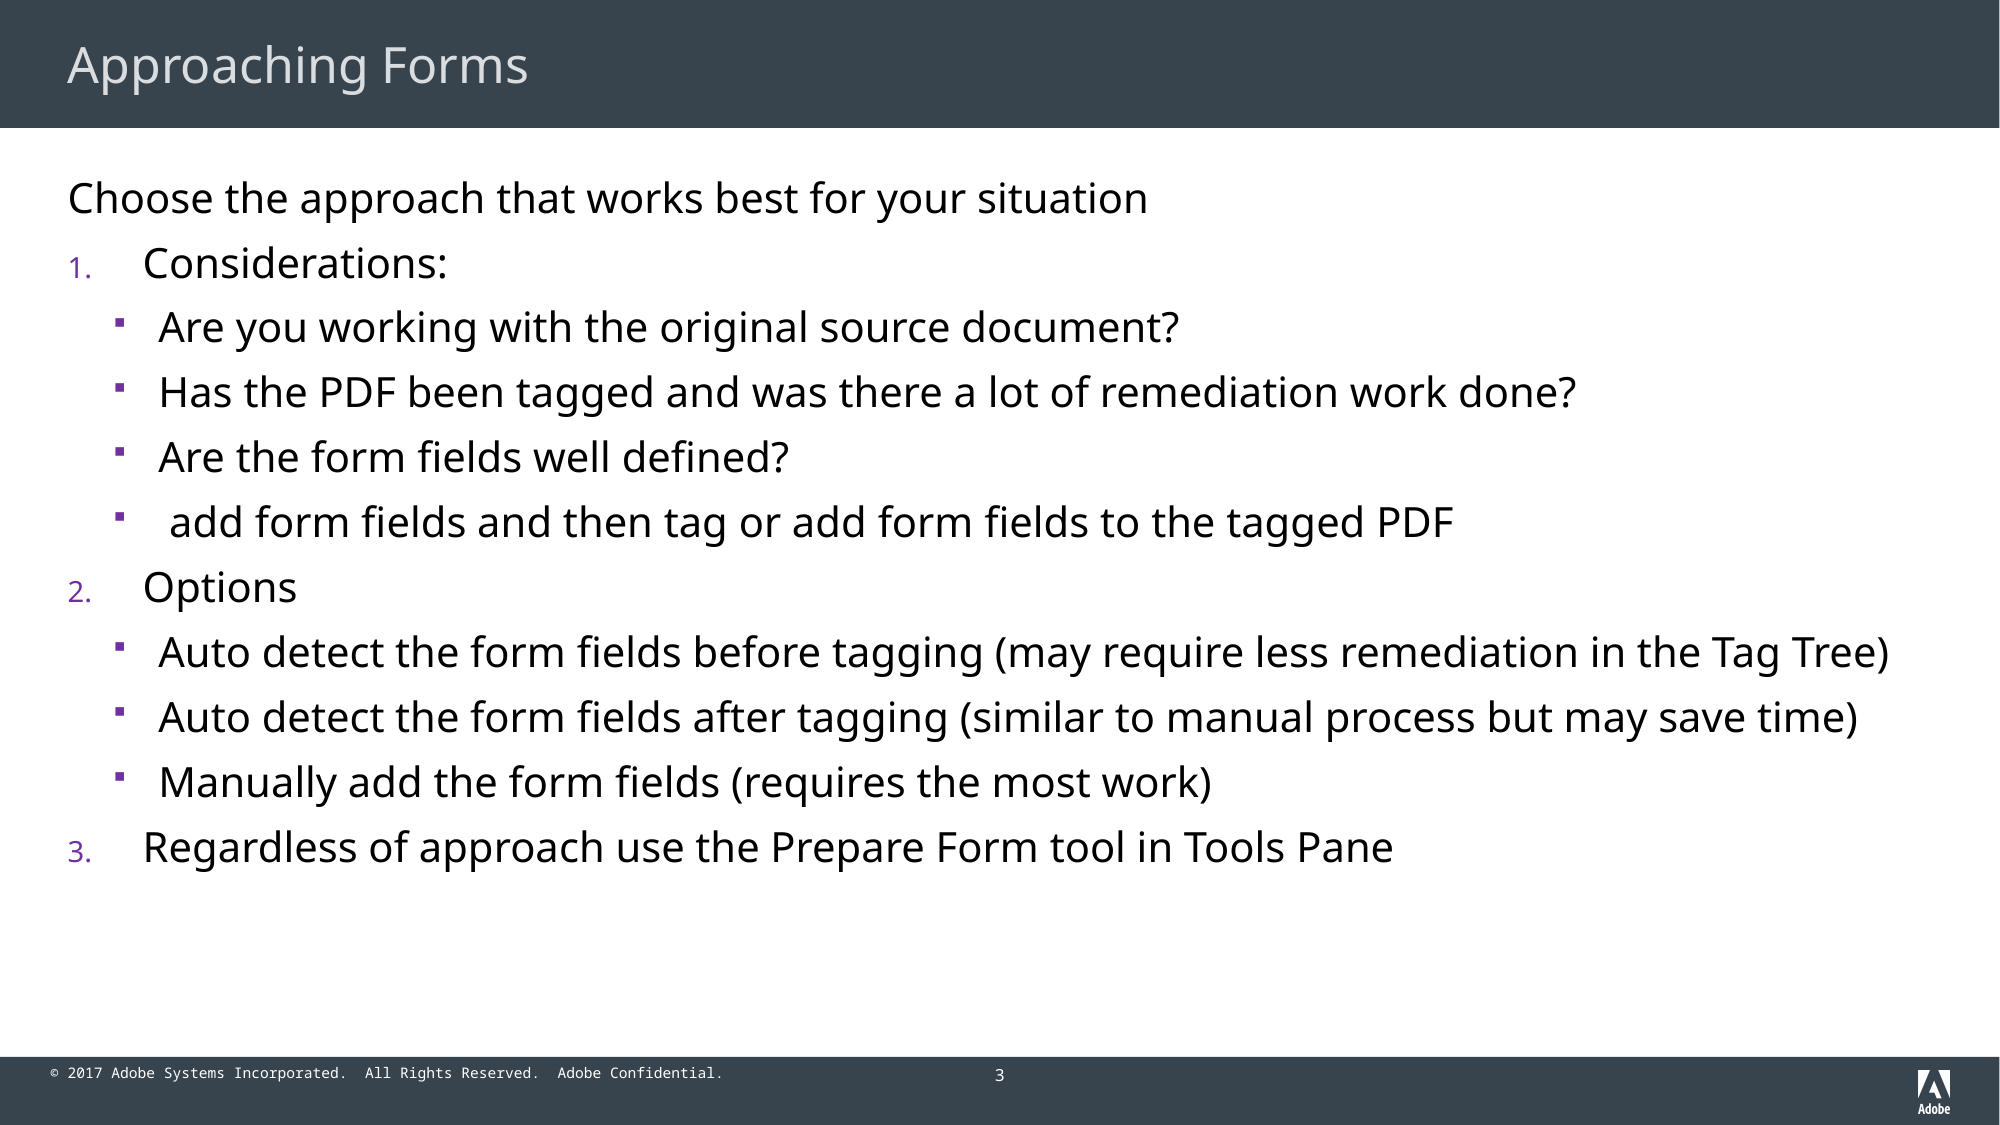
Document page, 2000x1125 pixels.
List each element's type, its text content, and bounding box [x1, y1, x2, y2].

list Choose the approach that works best for your situation Considerations: Are you working with the original source document? Has the PDF been tagged and was there a lot of remediation work done? Are the form fields well defined? add form fields and then tag or add form fields to the tagged PDF Options Auto detect the form fields before tagging (may require less remediation in the Tag Tree) Auto detect the form fields after tagging (similar to manual process but may save time) Manually add the form fields (requires the most work) Regardless of approach use the Prepare Form tool in Tools Pane [49, 162, 1950, 1013]
title Approaching Forms [49, 30, 1950, 98]
picture [1918, 1070, 1950, 1114]
slide_number 3 [916, 1062, 1083, 1091]
